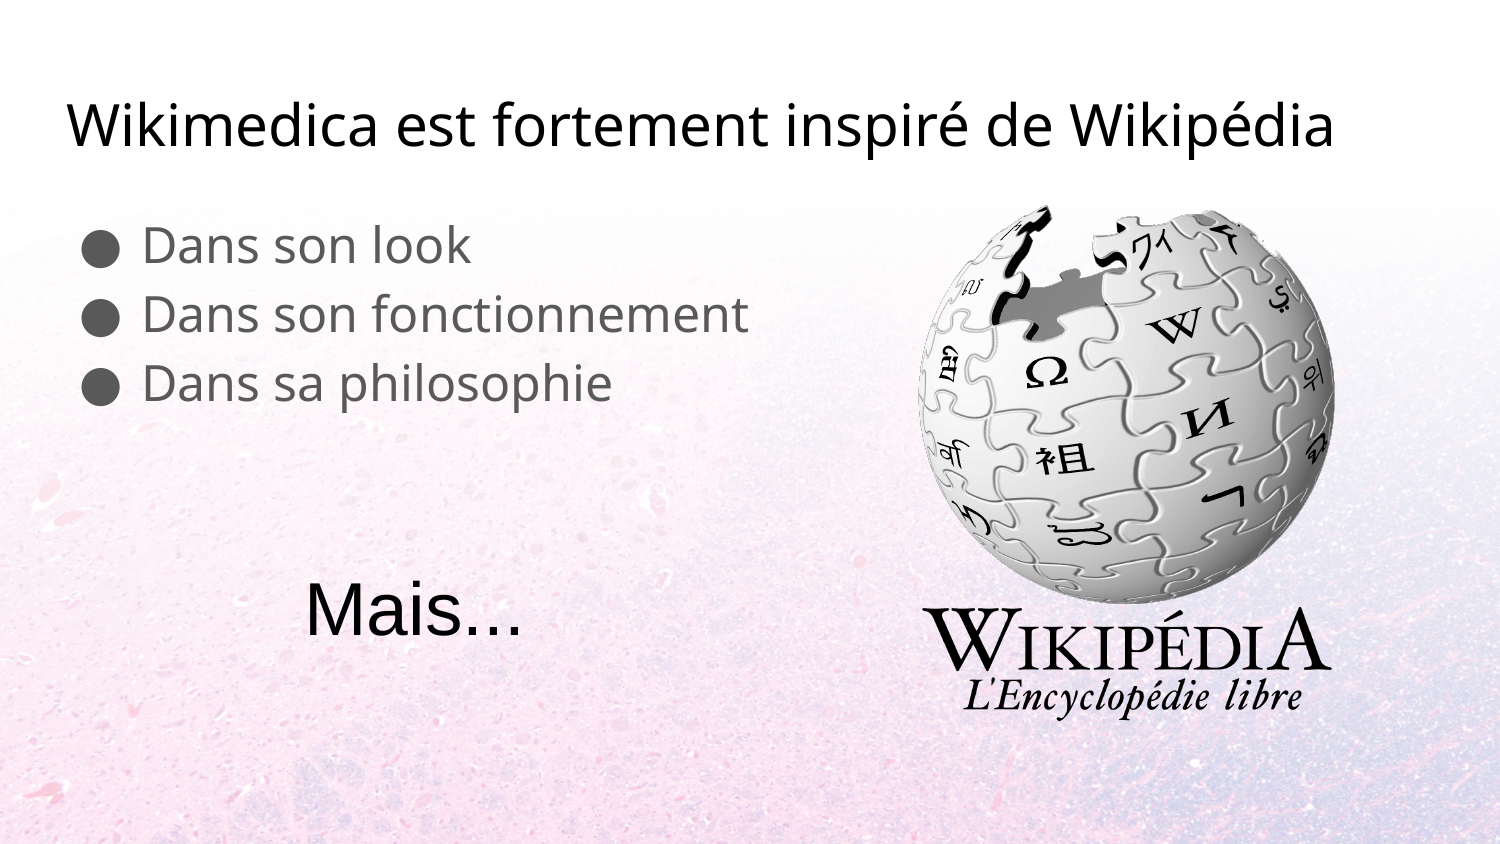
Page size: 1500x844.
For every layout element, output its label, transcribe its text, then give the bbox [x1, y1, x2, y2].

text_box Mais... [111, 545, 718, 686]
title Wikimedica est fortement inspiré de Wikipédia [51, 72, 1449, 167]
list Dans son look Dans son fonctionnement Dans sa philosophie [51, 189, 1449, 488]
picture [0, 0, 1500, 844]
